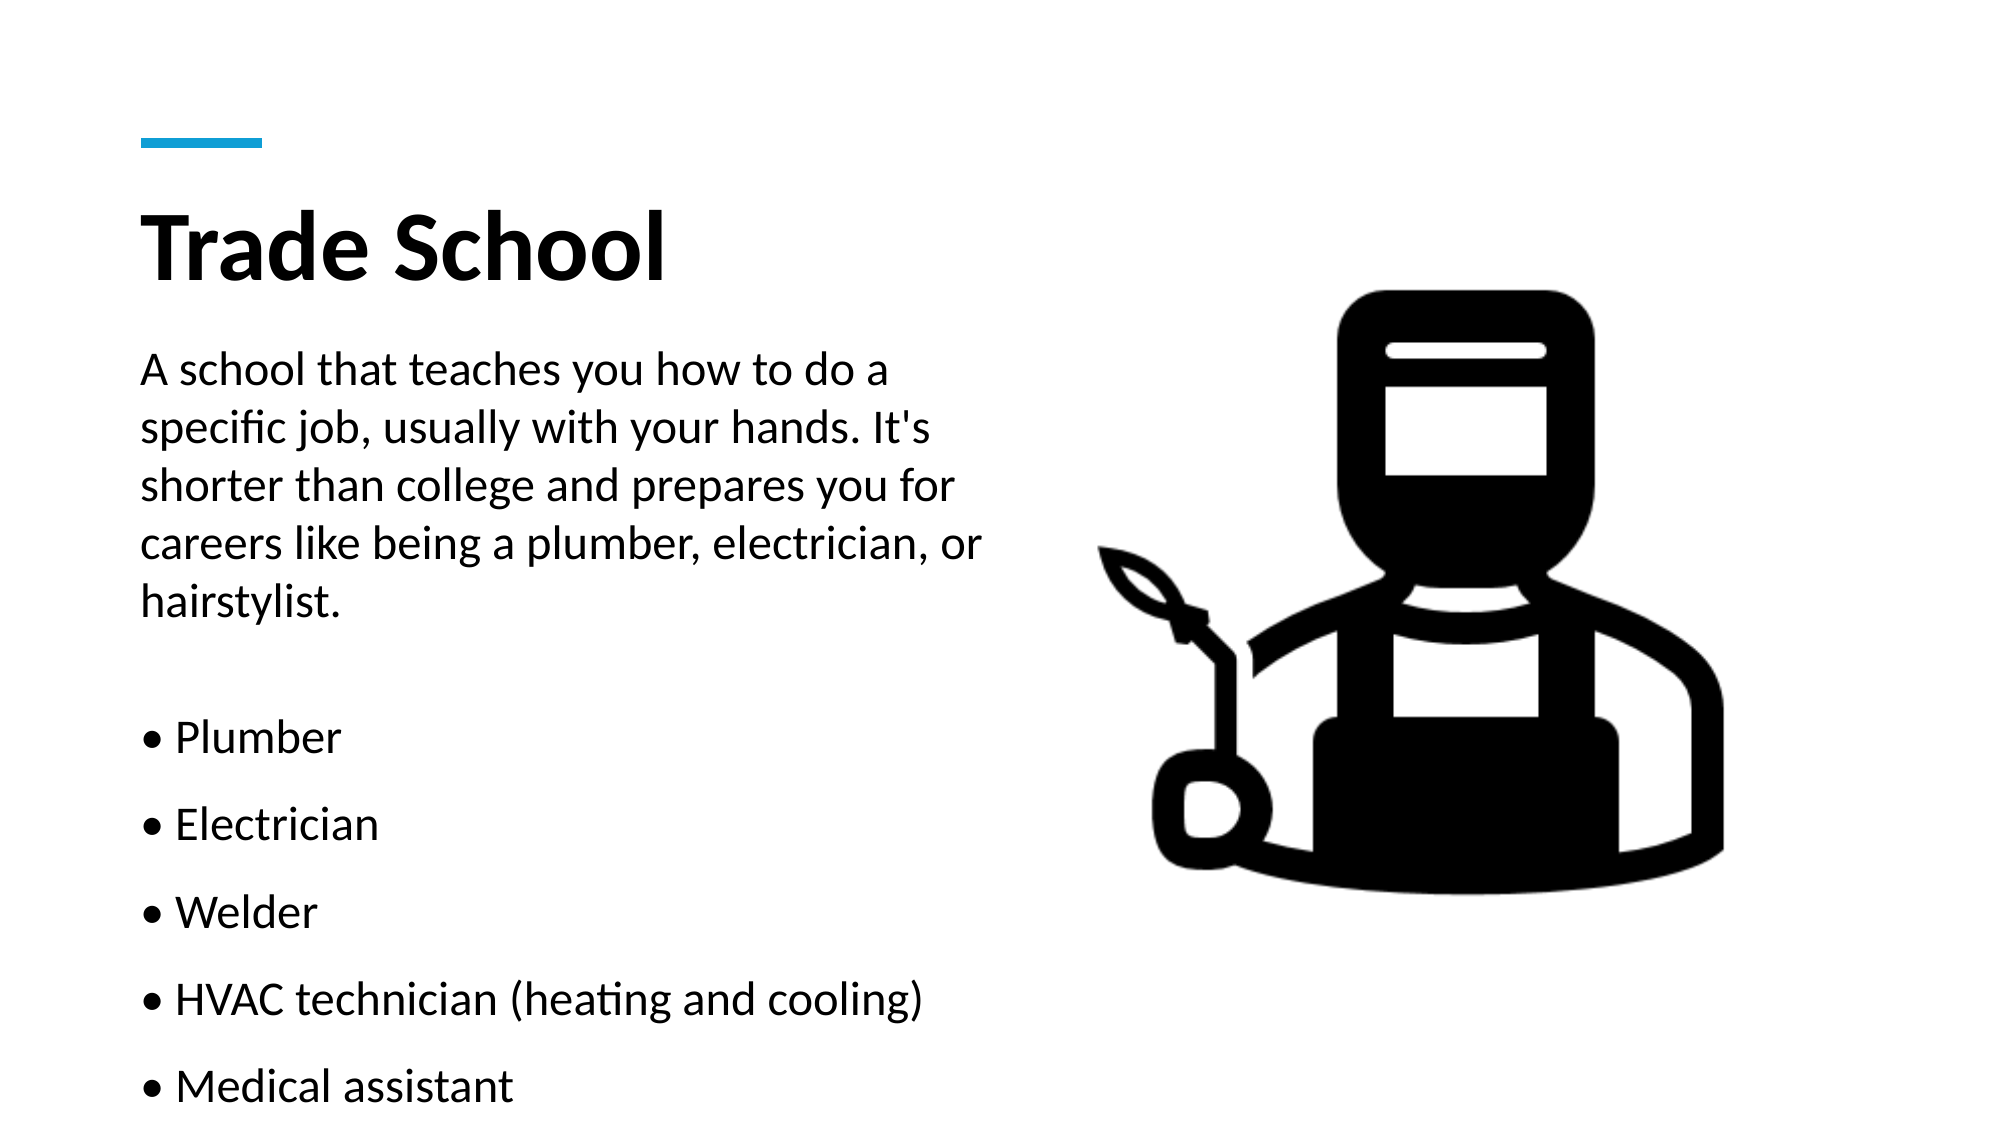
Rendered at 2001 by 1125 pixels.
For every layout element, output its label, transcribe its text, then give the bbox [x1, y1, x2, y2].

picture [1079, 186, 1854, 960]
title Trade School [124, 186, 1079, 330]
list A school that teaches you how to do a specific job, usually with your hands. It's shorter than college and prepares you for careers like being a plumber, electrician, or hairstylist. • Plumber • Electrician • Welder • HVAC technician (heating and cooling) • Medical assistant [124, 329, 1029, 1125]
